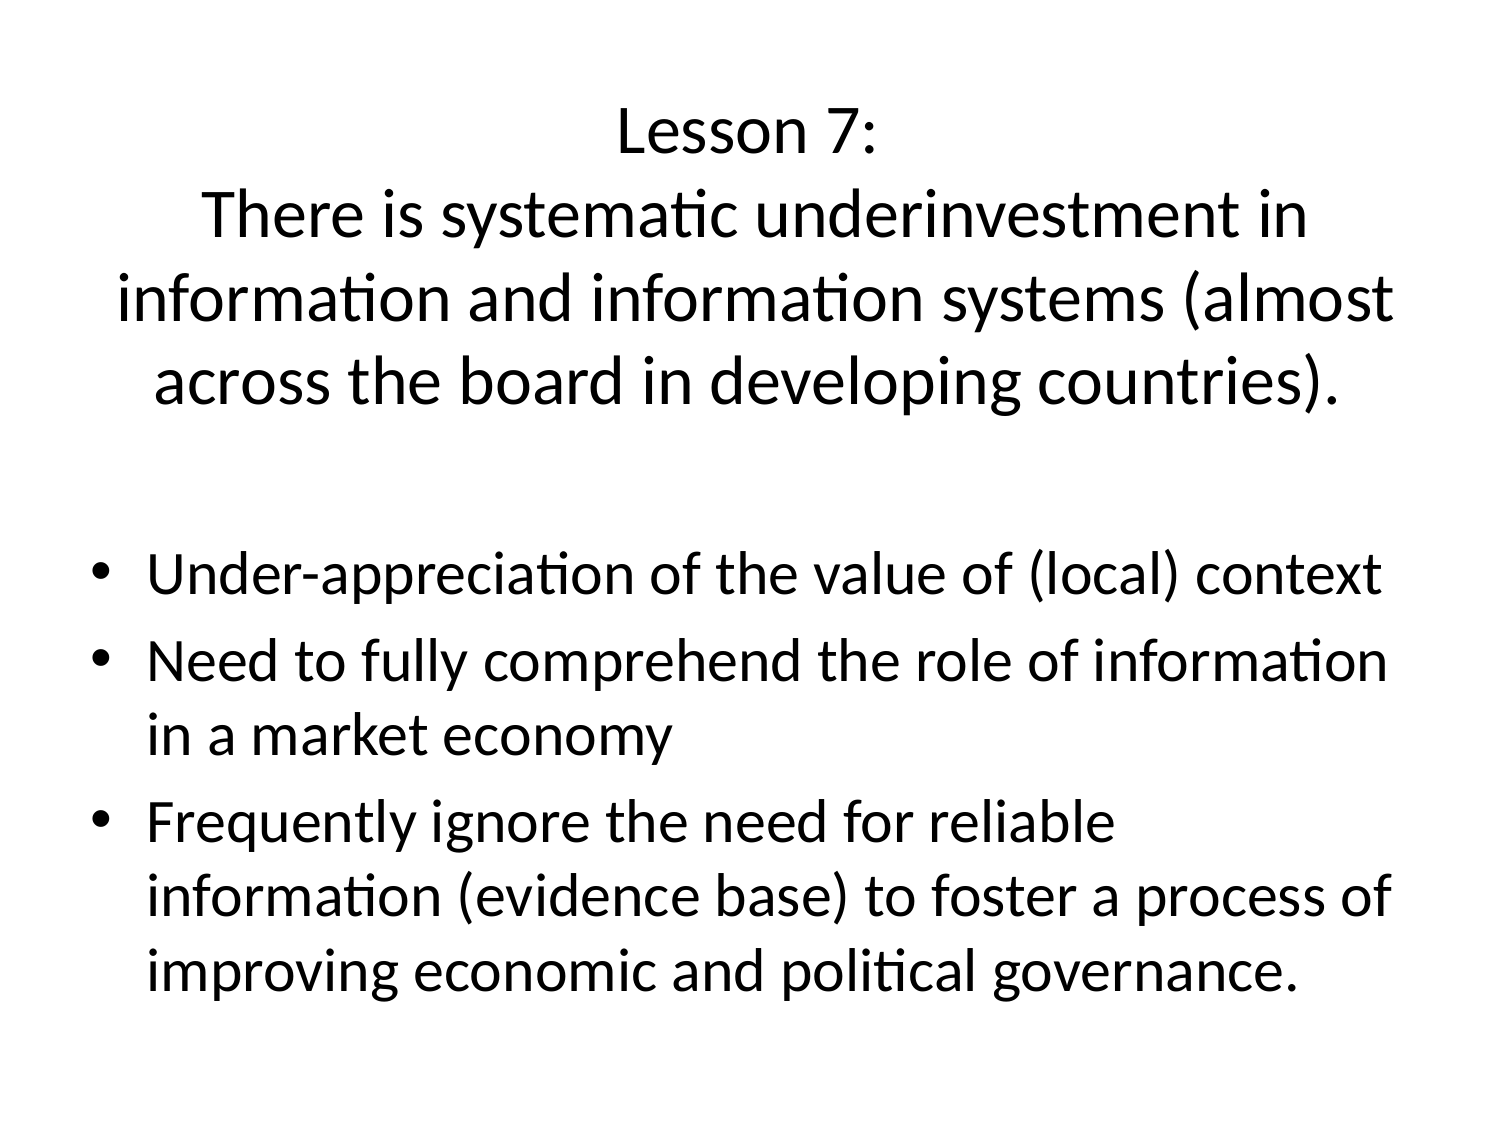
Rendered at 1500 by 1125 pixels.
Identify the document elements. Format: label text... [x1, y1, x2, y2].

title Lesson 7: There is systematic underinvestment in information and information systems (almost across the board in developing countries). [75, 45, 1438, 550]
list Under-appreciation of the value of (local) context Need to fully comprehend the role of information in a market economy Frequently ignore the need for reliable information (evidence base) to foster a process of improving economic and political governance. [75, 525, 1425, 1050]
